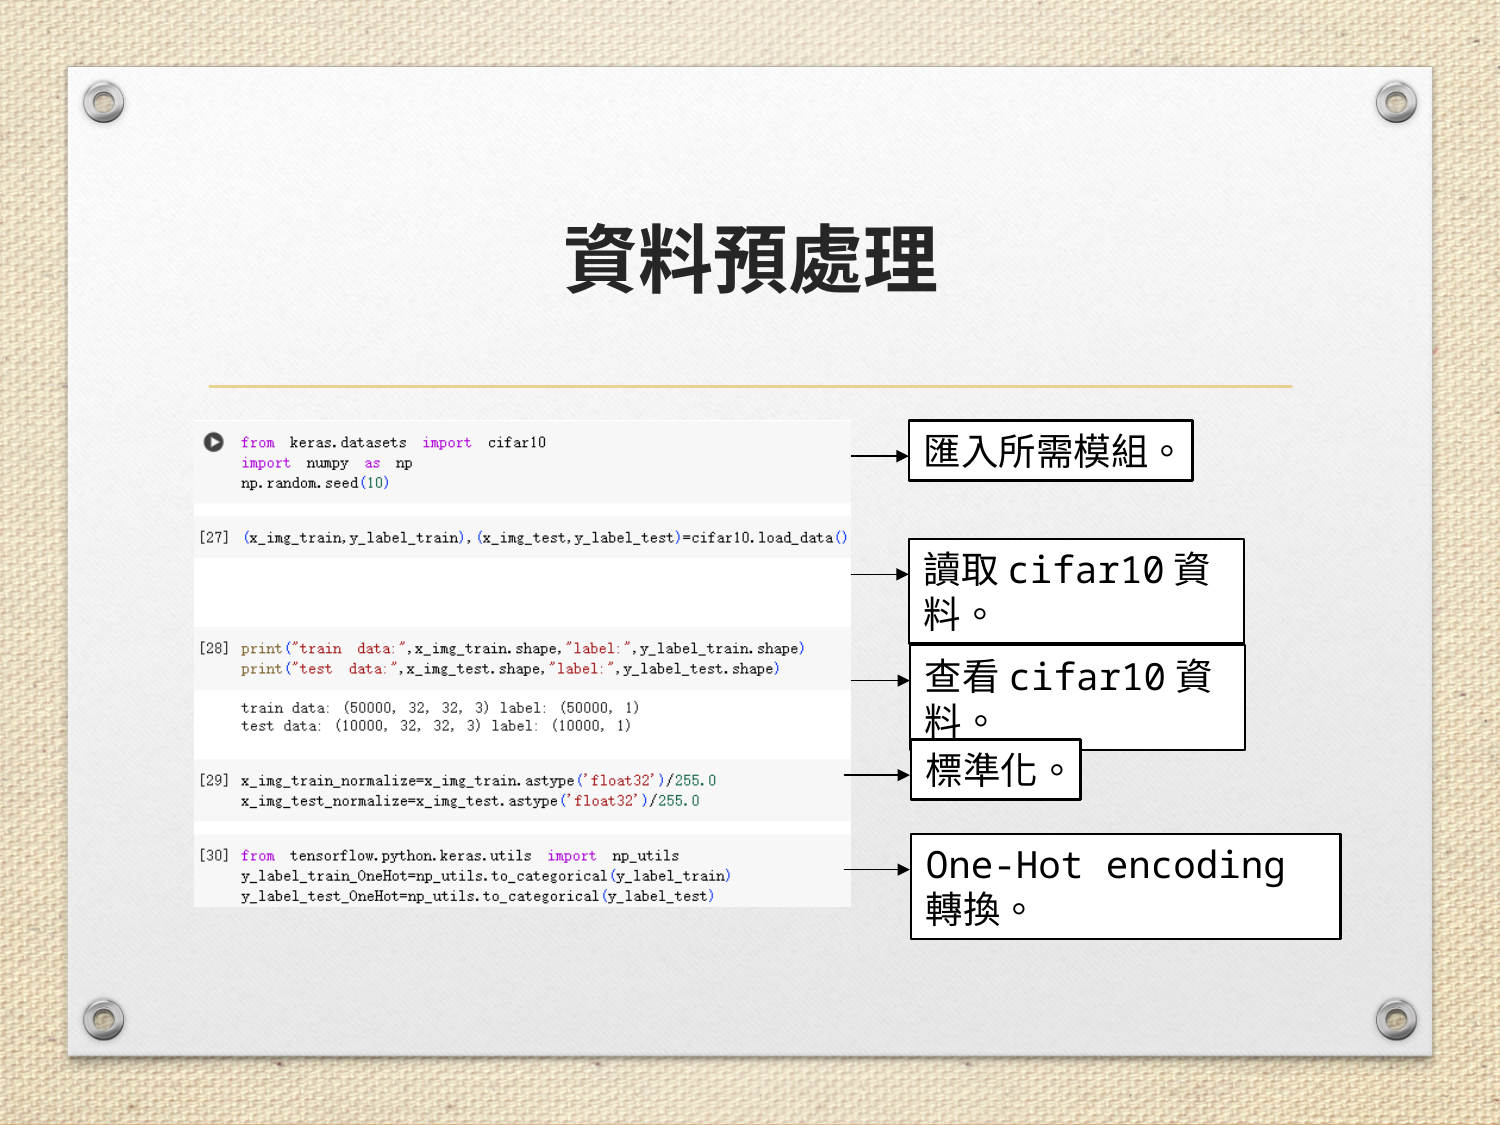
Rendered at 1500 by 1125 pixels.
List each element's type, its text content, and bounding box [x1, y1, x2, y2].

list [193, 408, 1309, 974]
text_box 標準化。 [910, 738, 1082, 801]
text_box One-Hot encoding轉換。 [910, 833, 1342, 940]
title 資料預處理 [193, 150, 1309, 365]
text_box 匯入所需模組。 [908, 419, 1194, 482]
text_box 查看cifar10資料。 [909, 644, 1246, 751]
picture [0, 0, 1500, 1125]
text_box 讀取cifar10資料。 [908, 538, 1245, 645]
